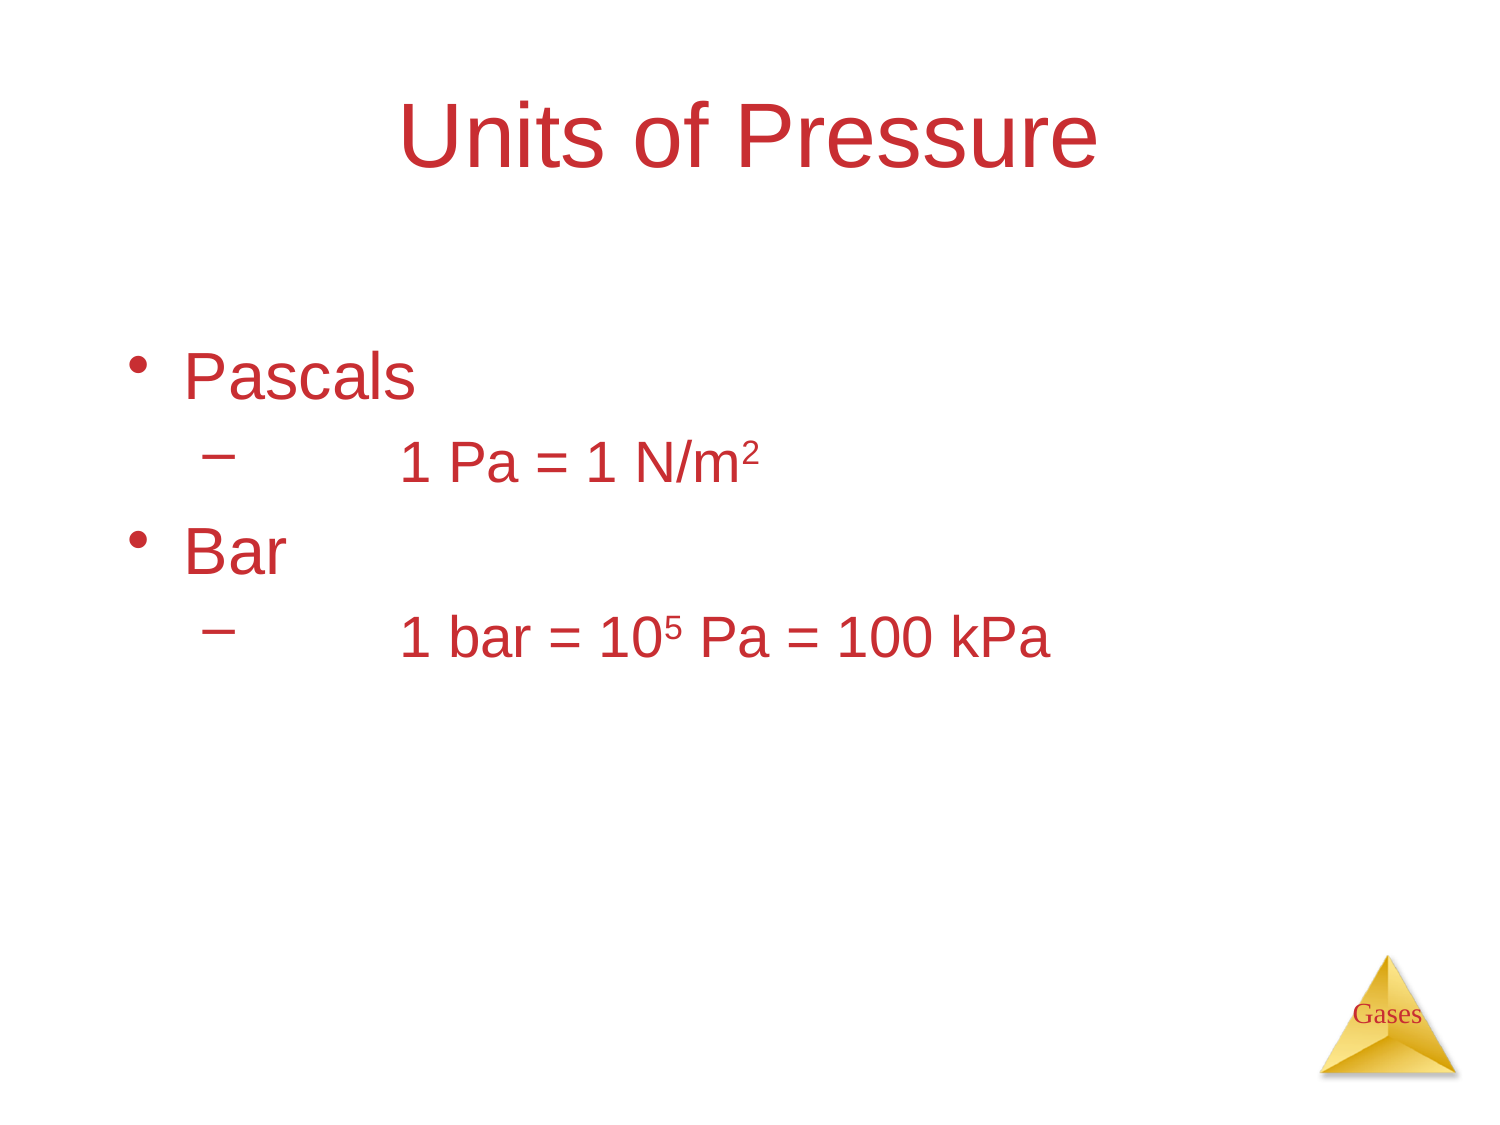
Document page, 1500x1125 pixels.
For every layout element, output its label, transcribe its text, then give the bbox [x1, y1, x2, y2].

list Pascals 1 Pa = 1 N/m2 Bar 1 bar = 105 Pa = 100 kPa [112, 324, 1388, 1001]
picture [1275, 899, 1500, 1125]
title Units of Pressure [112, 37, 1388, 226]
